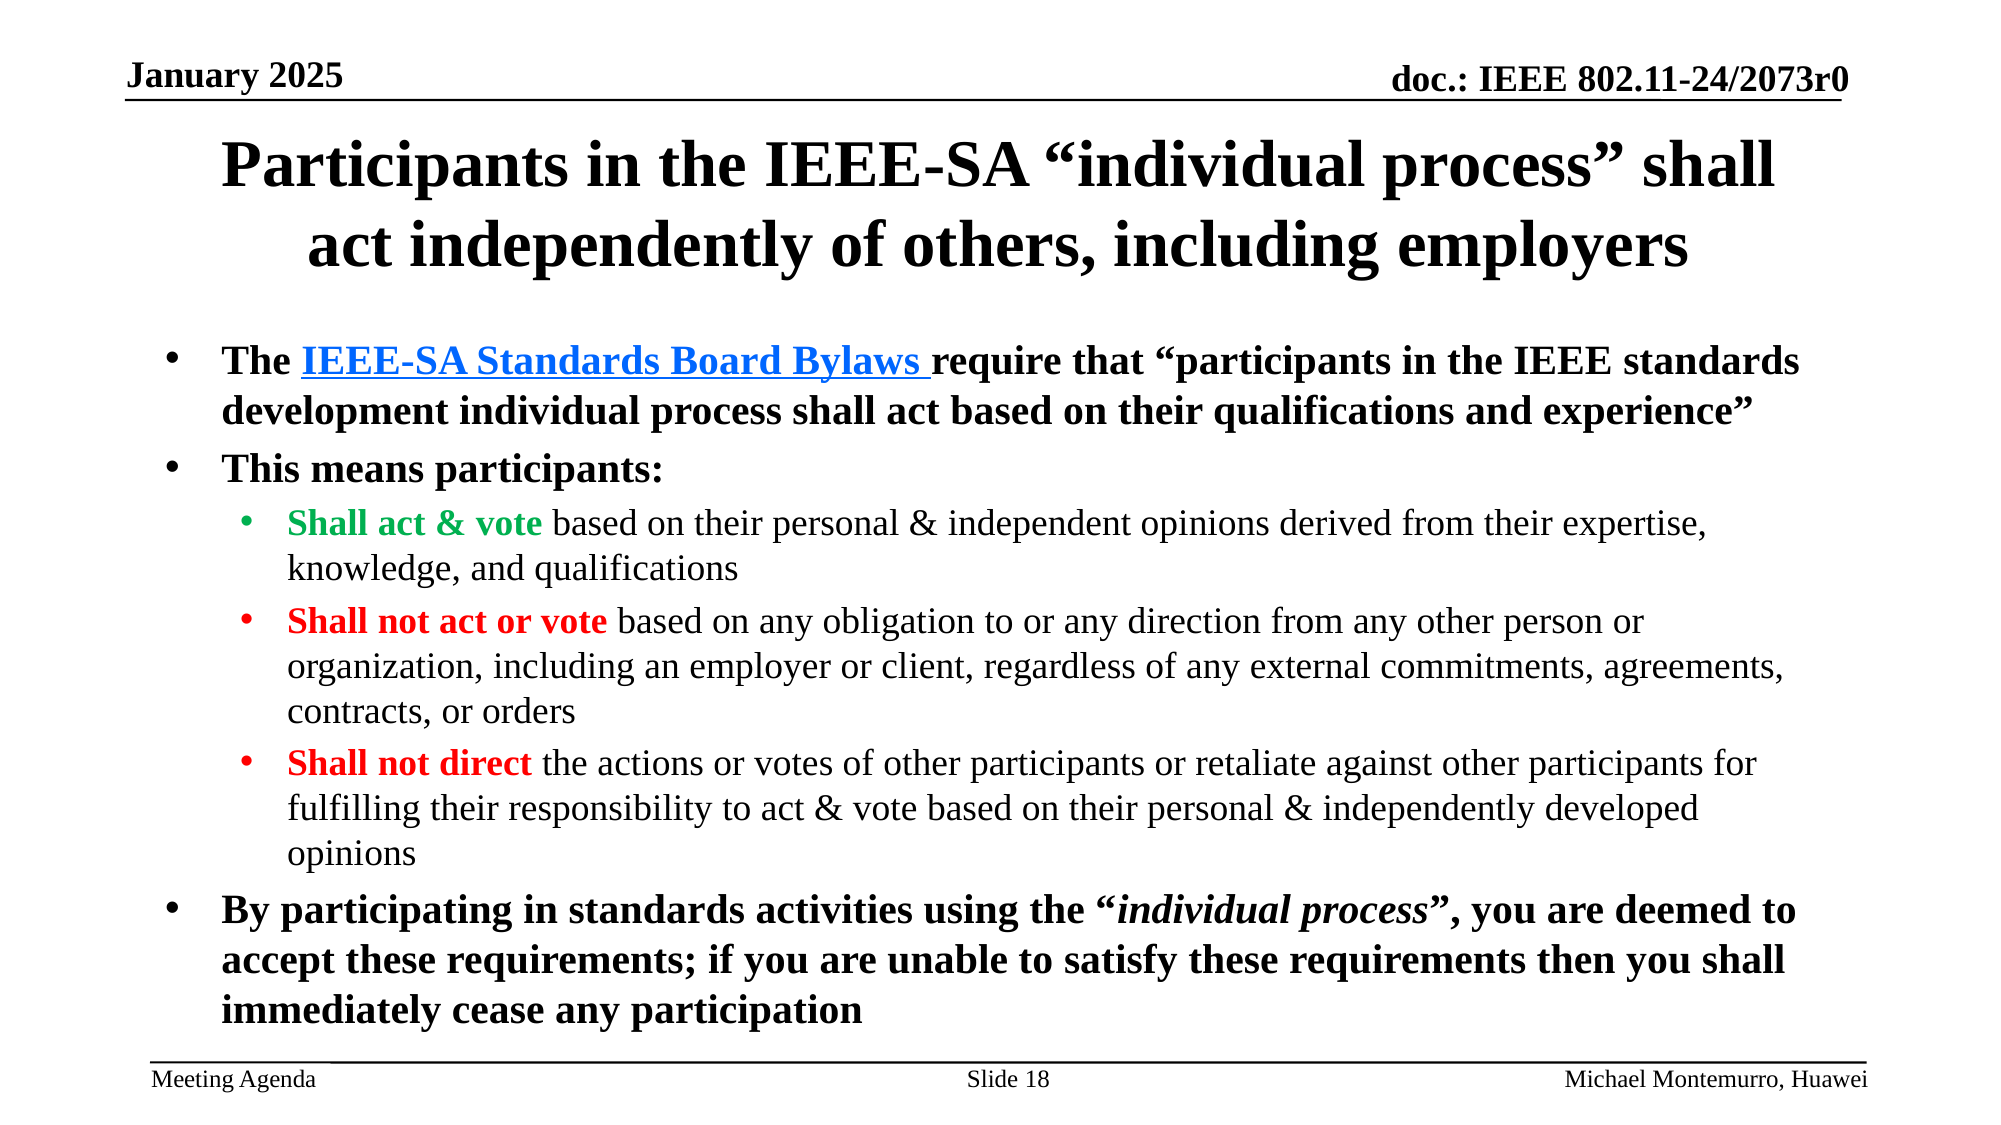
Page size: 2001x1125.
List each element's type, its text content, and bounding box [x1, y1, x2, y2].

slide_number Slide 18 [964, 1061, 1053, 1093]
title Participants in the IEEE-SA “individual process” shall act independently of others, including employers [150, 112, 1850, 288]
list The IEEE-SA Standards Board Bylaws require that “participants in the IEEE standards development individual process shall act based on their qualifications and experience” This means participants: Shall act & vote based on their personal & independent opinions derived from their expertise, knowledge, and qualifications Shall not act or vote based on any obligation to or any direction from any other person or organization, including an employer or client, regardless of any external commitments, agreements, contracts, or orders Shall not direct the actions or votes of other participants or retaliate against other participants for fulfilling their responsibility to act & vote based on their personal & independently developed opinions By participating in standards activities using the “individual process”, you are deemed to accept these requirements; if you are unable to satisfy these requirements then you shall immediately cease any participation [150, 324, 1850, 1000]
footer Michael Montemurro, Huawei [1266, 1061, 1869, 1093]
